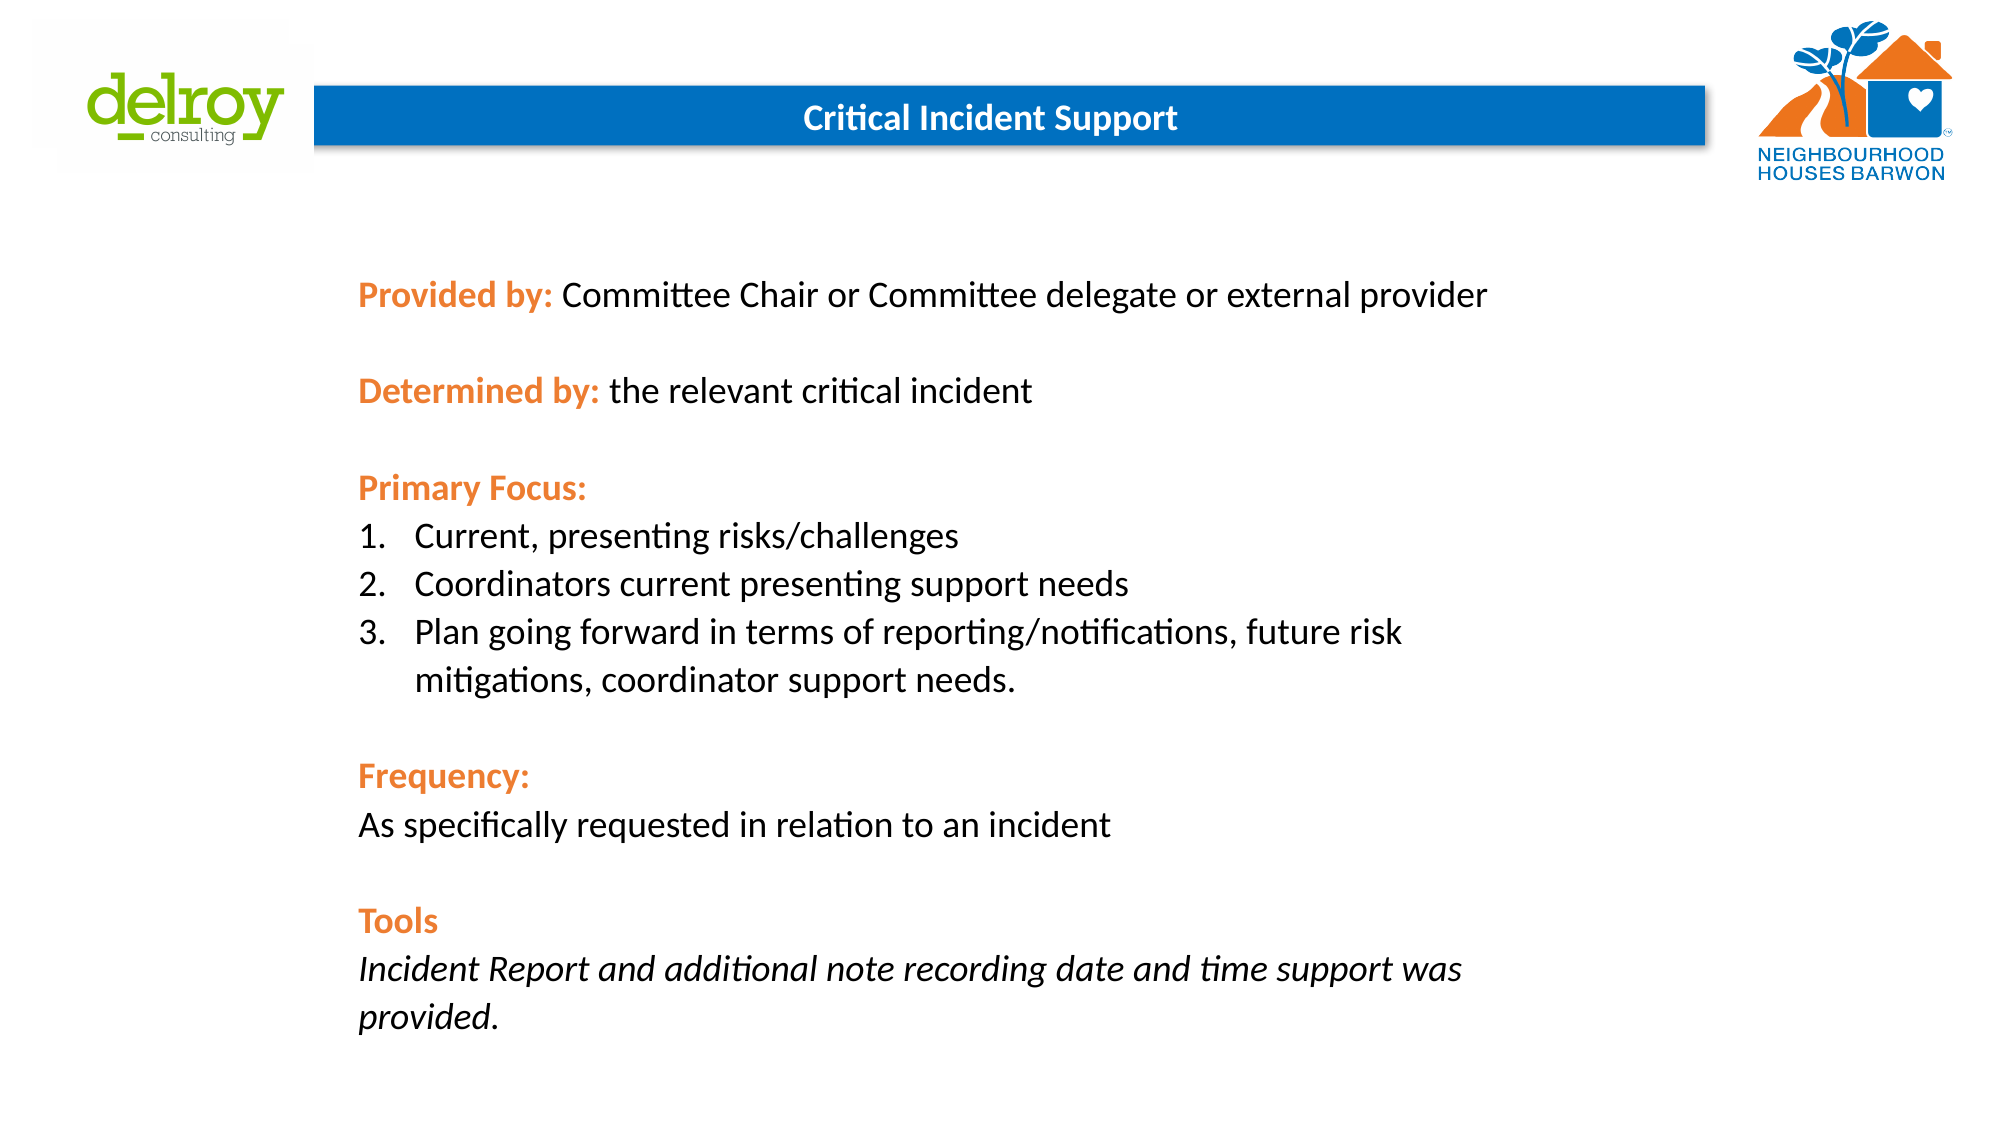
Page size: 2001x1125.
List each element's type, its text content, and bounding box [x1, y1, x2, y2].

picture [1757, 19, 1954, 184]
text_box Provided by: Committee Chair or Committee delegate or external provider Determined by: the relevant critical incident Primary Focus: Current, presenting risks/challenges Coordinators current presenting support needs Plan going forward in terms of reporting/notifications, future risk mitigations, coordinator support needs. Frequency: As specifically requested in relation to an incident Tools Incident Report and additional note recording date and time support was provided. [343, 259, 1567, 1093]
picture [32, 19, 314, 173]
text_box Critical Incident Support [314, 85, 1705, 146]
